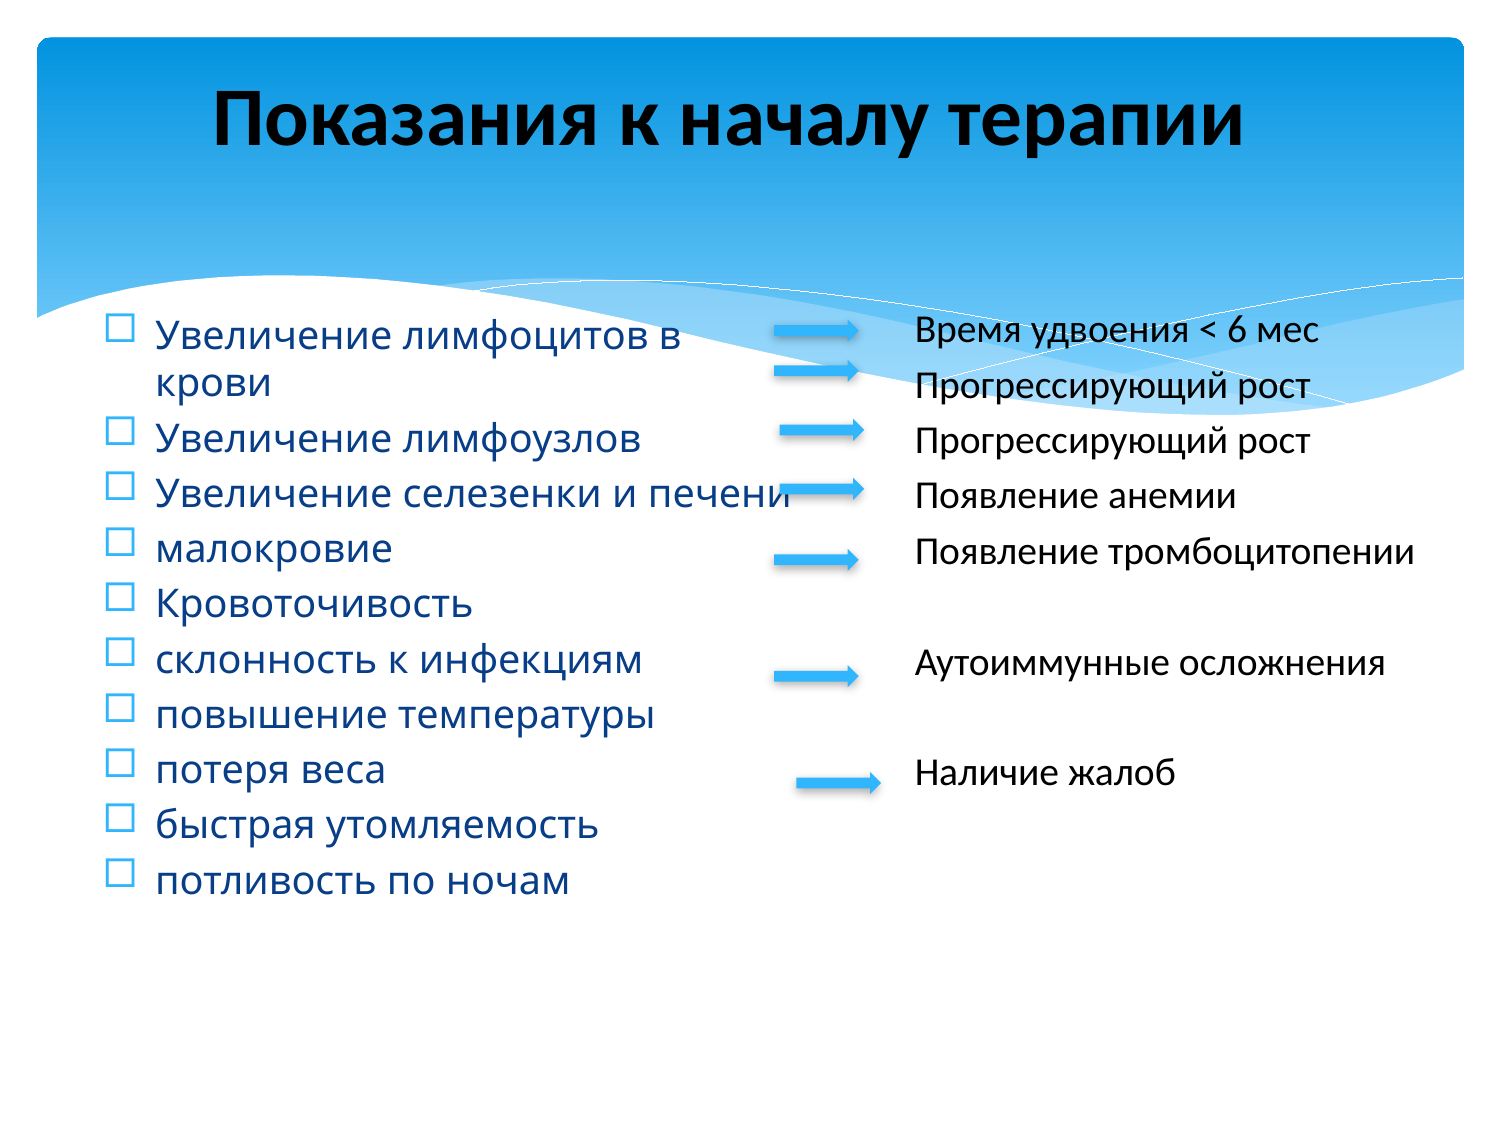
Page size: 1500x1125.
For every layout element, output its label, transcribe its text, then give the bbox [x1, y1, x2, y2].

text_box [780, 420, 864, 440]
text_box [774, 666, 858, 686]
text_box Время удвоения < 6 мес Прогрессирующий рост Прогрессирующий рост Появление анемии Появление тромбоцитопении Аутоиммунные осложнения Наличие жалоб [899, 295, 1488, 1039]
text_box [780, 479, 864, 499]
text_box [774, 321, 858, 340]
text_box [774, 550, 858, 570]
text_box Показания к началу терапии [0, 54, 1471, 218]
text_box [797, 773, 880, 793]
list Увеличение лимфоцитов в крови Увеличение лимфоузлов Увеличение селезенки и печени малокровие Кровоточивость склонность к инфекциям повышение температуры потеря веса быстрая утомляемость потливость по ночам [87, 302, 858, 1125]
text_box [774, 361, 858, 381]
